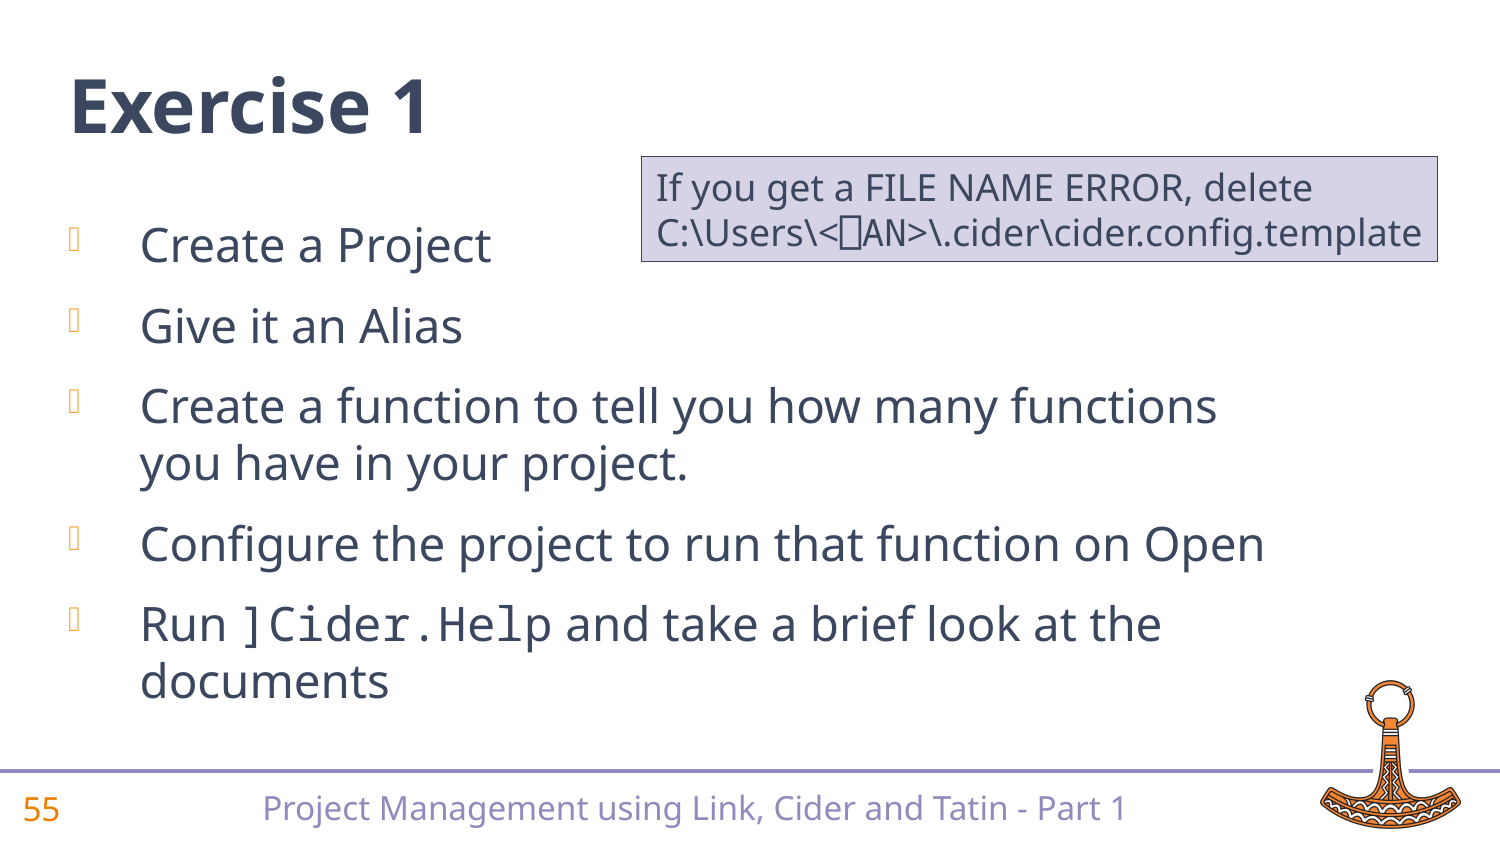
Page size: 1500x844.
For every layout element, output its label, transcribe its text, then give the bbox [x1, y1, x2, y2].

picture [1320, 680, 1461, 829]
text_box If you get a FILE NAME ERROR, delete C:\Users\<⎕AN>\.cider\cider.config.template [641, 156, 1438, 262]
title Exercise 1 [53, 43, 1203, 157]
list Create a Project Give it an Alias Create a function to tell you how many functions you have in your project. Configure the project to run that function on Open Run ]Cider.Help and take a brief look at the documents [53, 207, 1284, 740]
